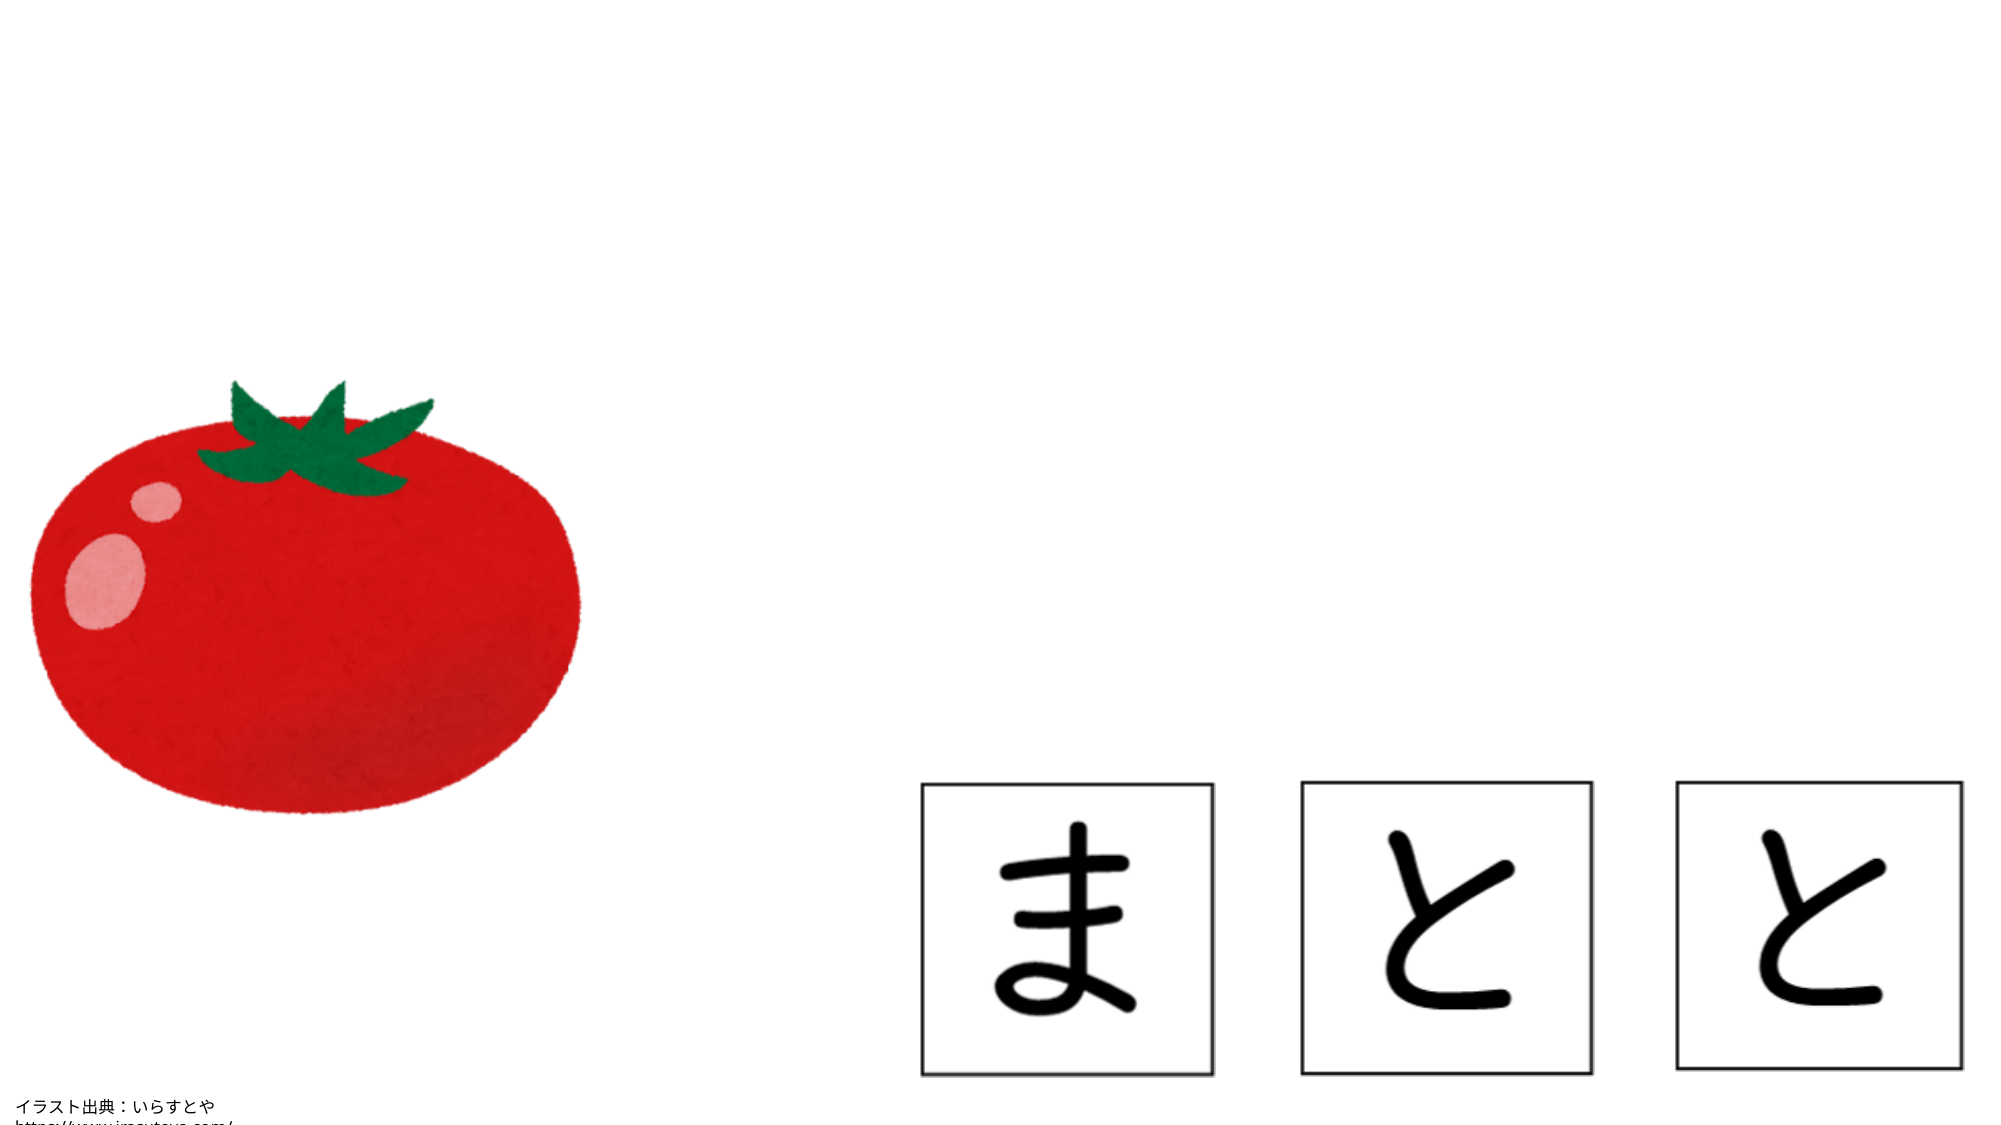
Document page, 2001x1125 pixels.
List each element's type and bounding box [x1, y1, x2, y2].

list [17, 351, 599, 849]
picture [920, 782, 1216, 1078]
picture [1675, 780, 1965, 1072]
picture [1300, 780, 1595, 1077]
